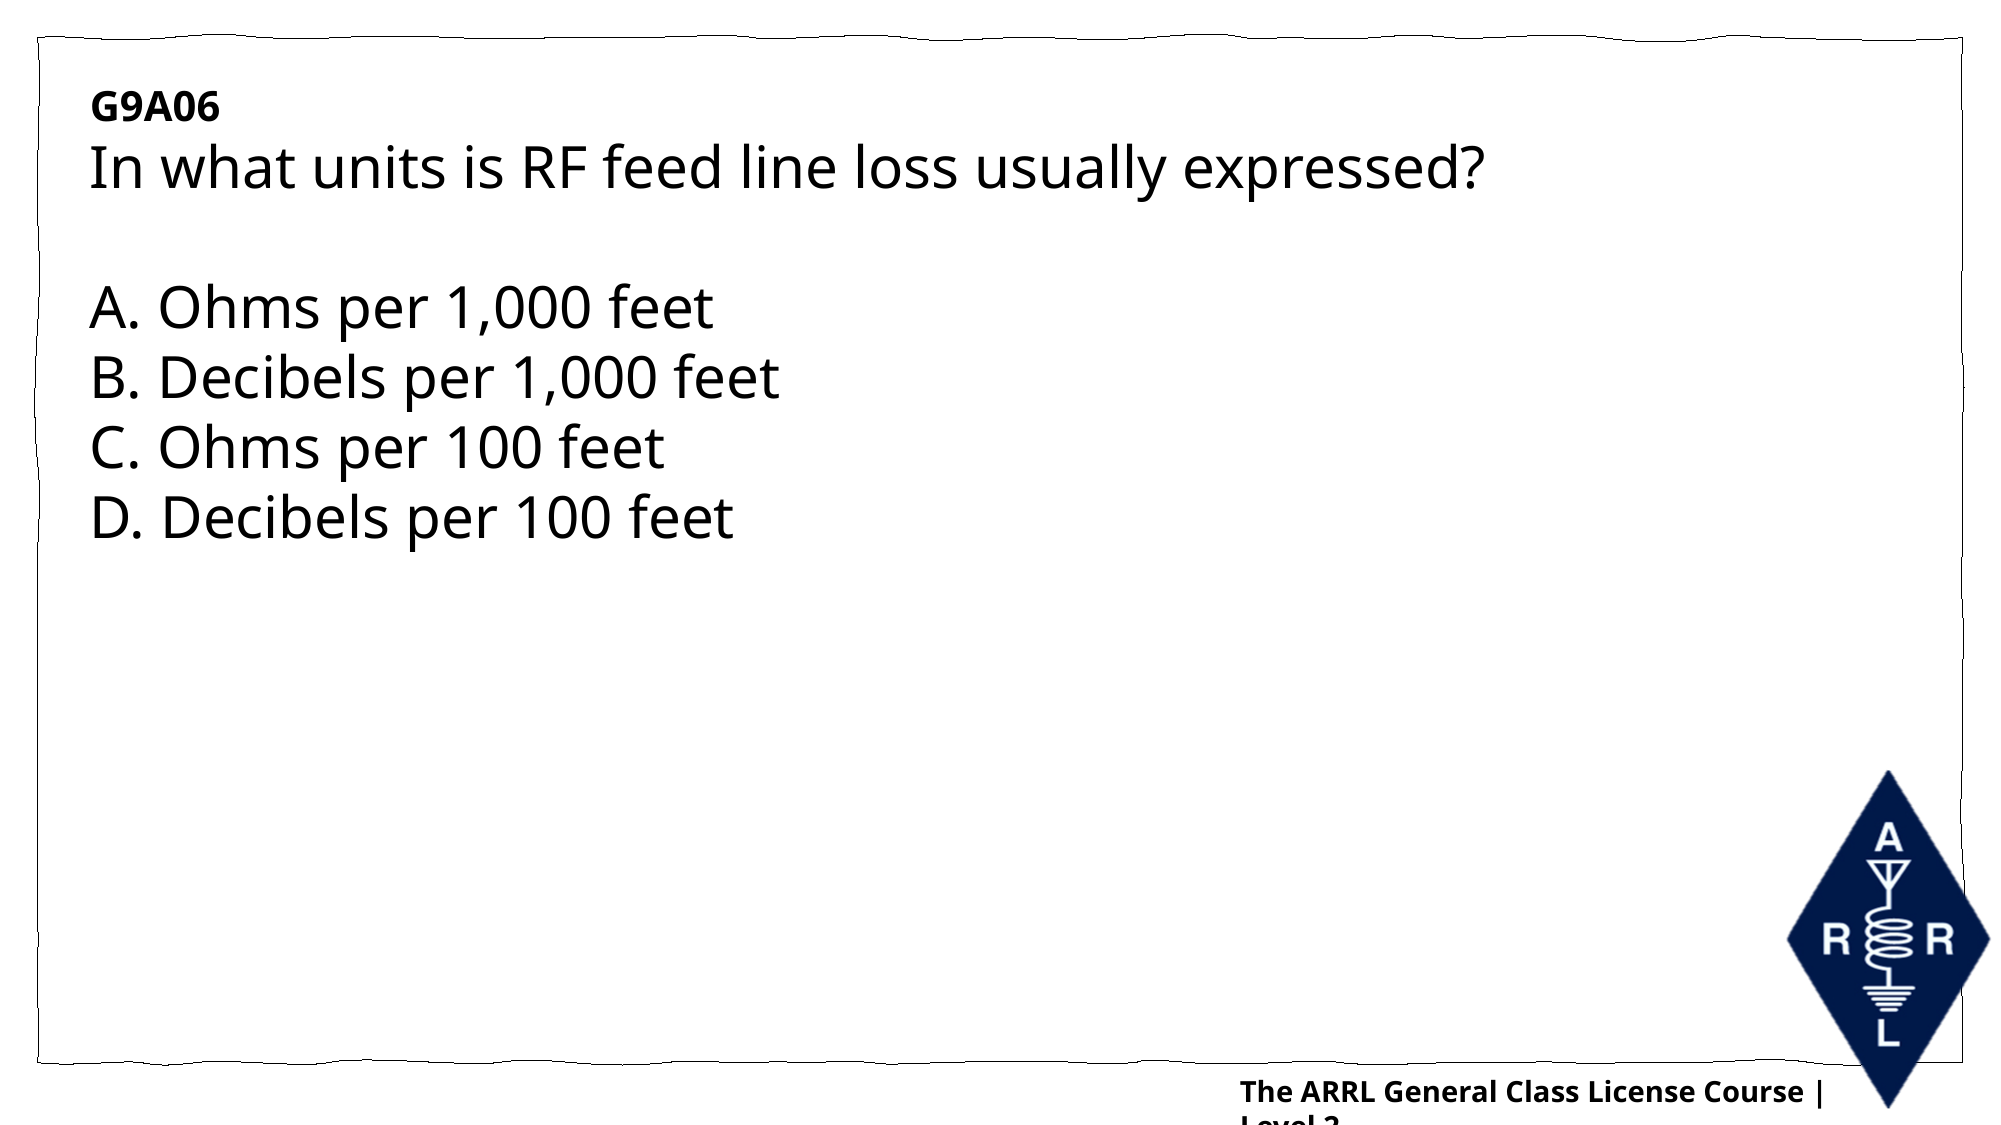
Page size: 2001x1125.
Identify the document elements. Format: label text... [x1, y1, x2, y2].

text_box G9A06 In what units is RF feed line loss usually expressed? A. Ohms per 1,000 feet B. Decibels per 1,000 feet C. Ohms per 100 feet D. Decibels per 100 feet [75, 72, 1850, 558]
picture [1773, 752, 1999, 1125]
